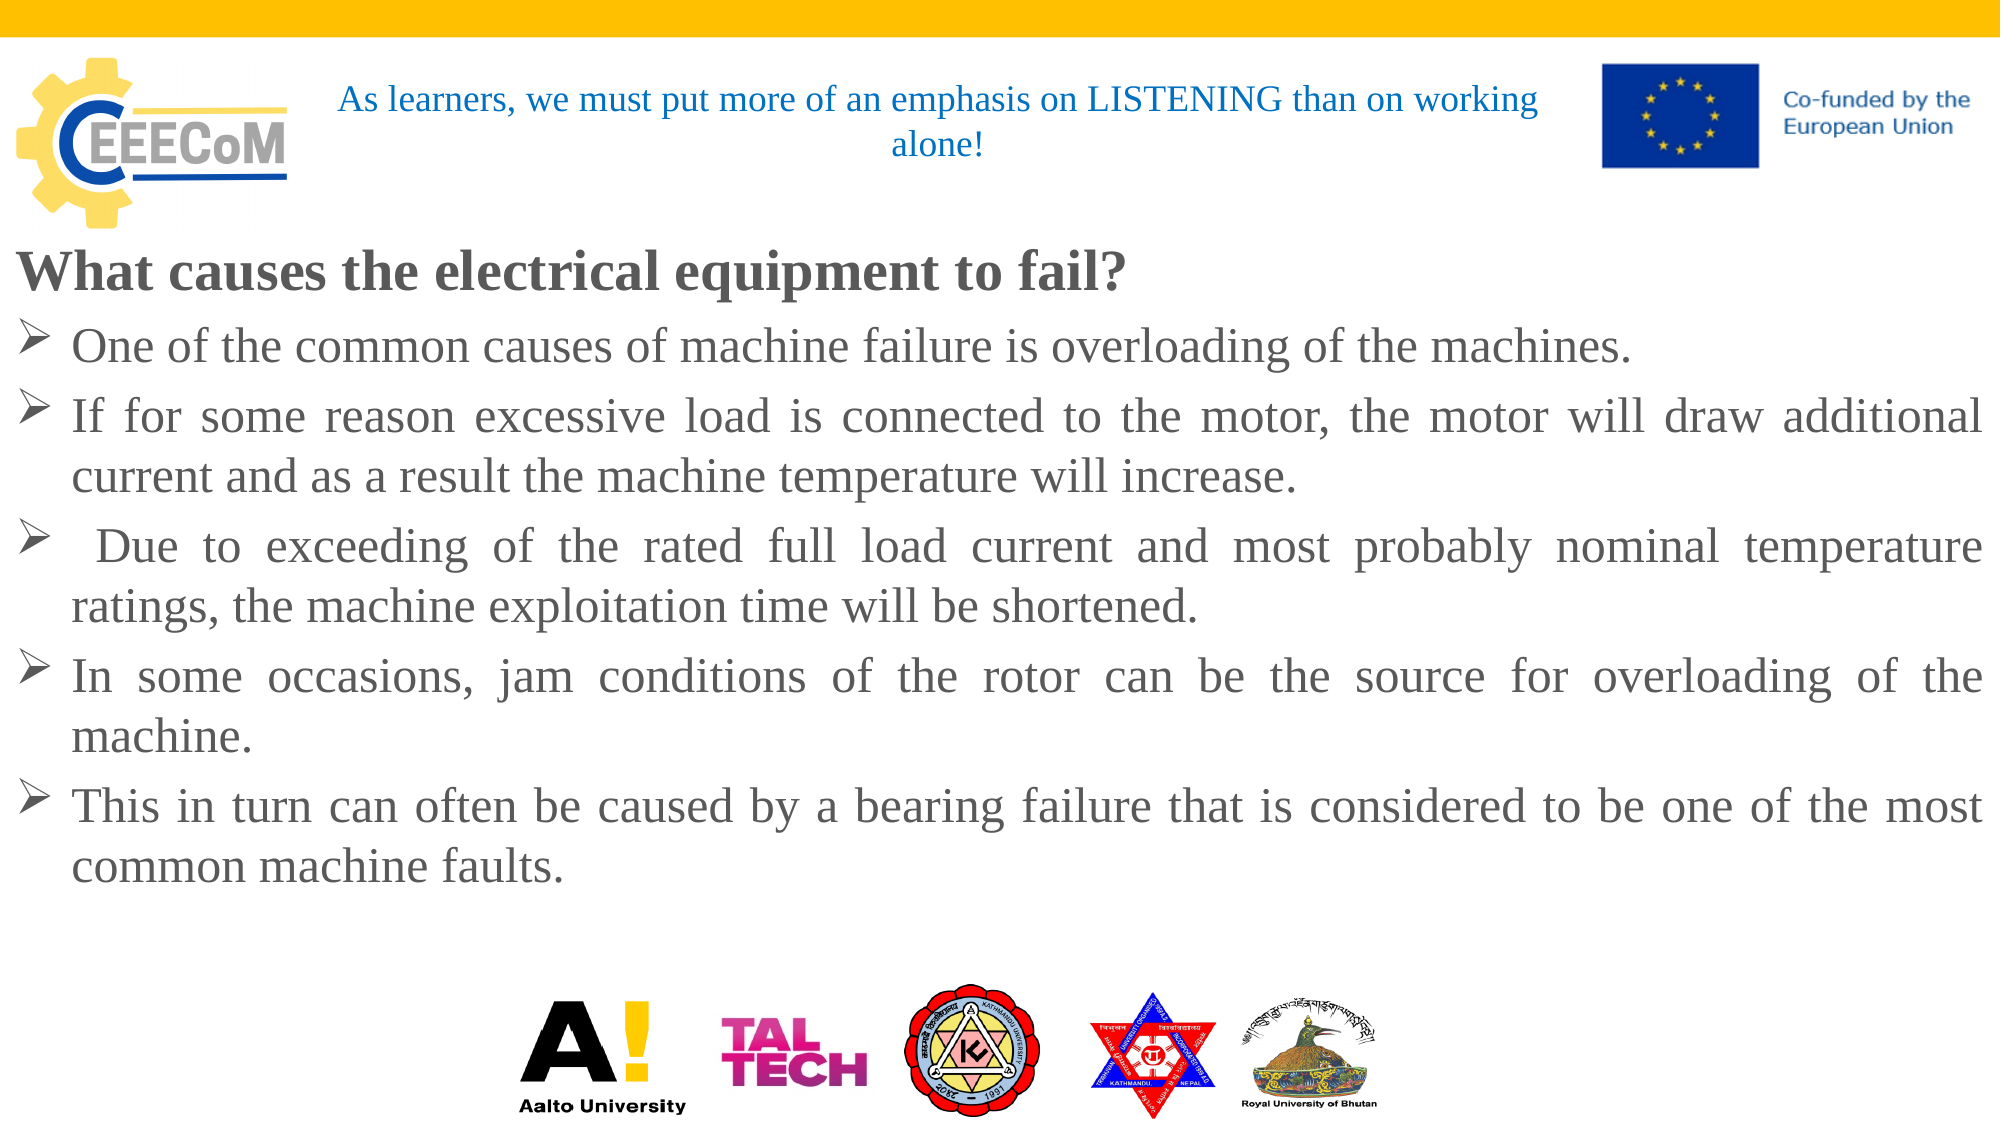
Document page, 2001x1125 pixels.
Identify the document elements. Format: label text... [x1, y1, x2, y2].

picture [512, 984, 1382, 1125]
list What causes the electrical equipment to fail? One of the common causes of machine failure is overloading of the machines. If for some reason excessive load is connected to the motor, the motor will draw additional current and as a result the machine temperature will increase. Due to exceeding of the rated full load current and most probably nominal temperature ratings, the machine exploitation time will be shortened. In some occasions, jam conditions of the rotor can be the source for overloading of the machine. This in turn can often be caused by a bearing failure that is considered to be one of the most common machine faults. [0, 224, 2000, 975]
title As learners, we must put more of an emphasis on LISTENING than on working alone! [312, 37, 1565, 201]
picture [11, 50, 299, 224]
picture [1595, 46, 2000, 181]
